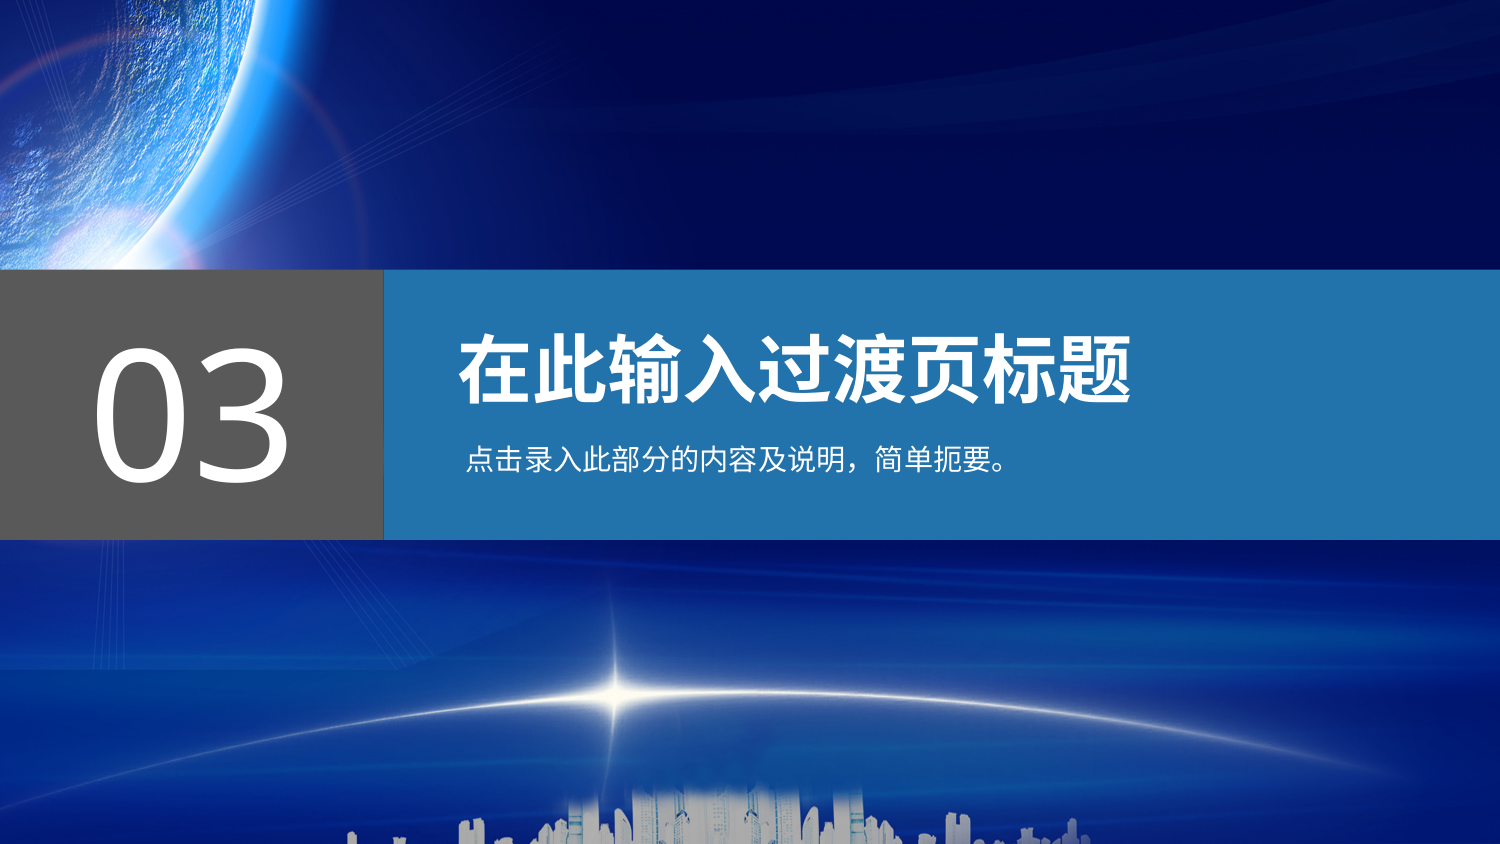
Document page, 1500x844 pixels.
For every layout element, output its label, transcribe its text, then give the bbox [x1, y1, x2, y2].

picture [0, 0, 1500, 269]
text_box 点击录入此部分的内容及说明，简单扼要。 [450, 433, 1240, 484]
text_box [386, 269, 1500, 540]
text_box 03 [73, 290, 313, 526]
text_box [0, 267, 386, 542]
picture [0, 540, 1500, 844]
text_box 在此输入过渡页标题 [442, 315, 1240, 421]
